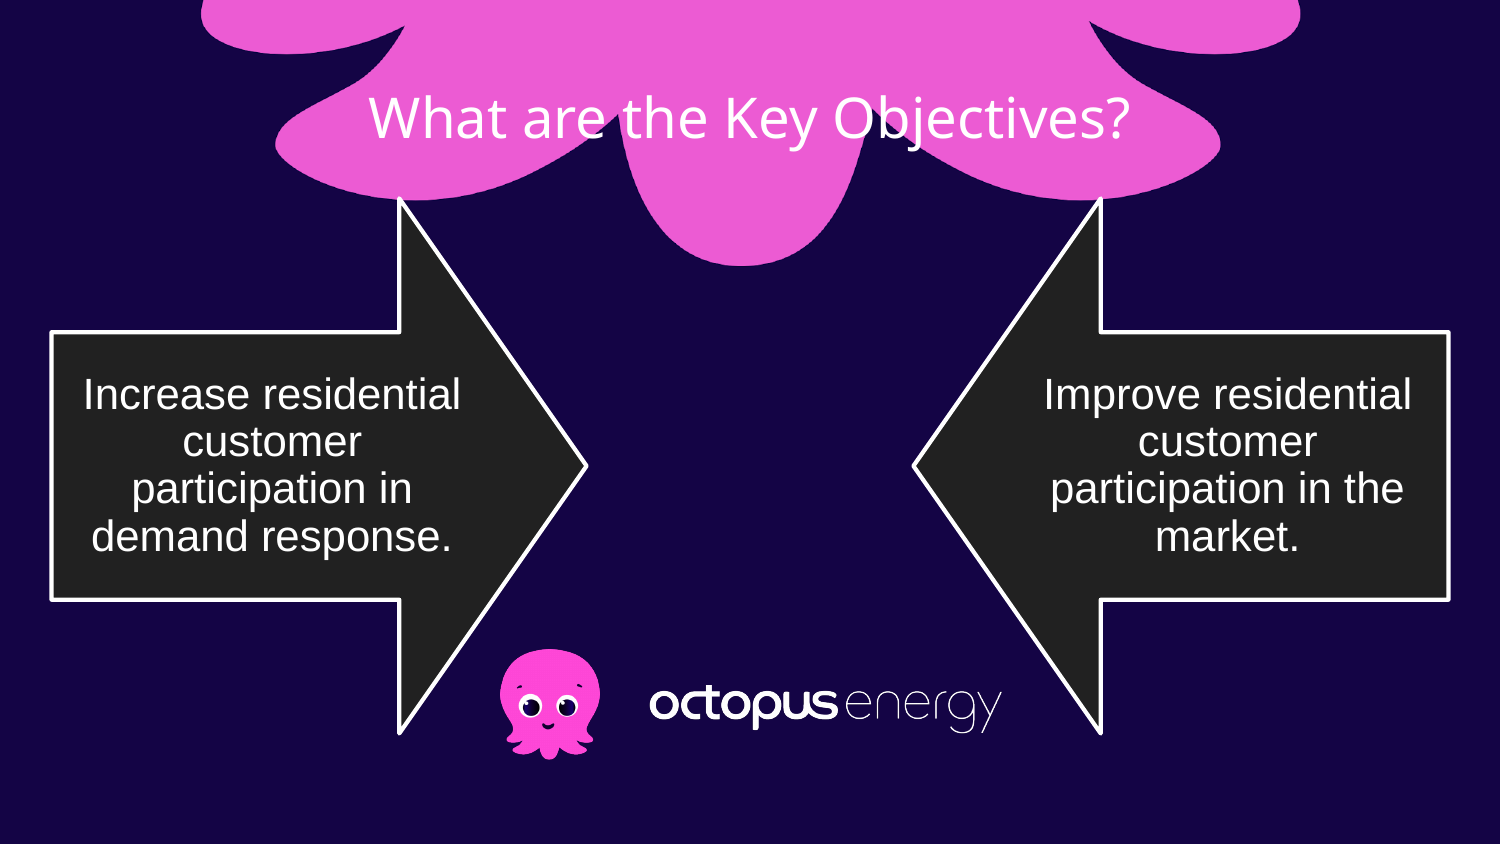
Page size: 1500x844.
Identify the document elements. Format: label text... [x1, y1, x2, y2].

picture [0, 0, 1500, 844]
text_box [50, 197, 1450, 734]
title What are the Key Objectives? [51, 72, 1449, 167]
